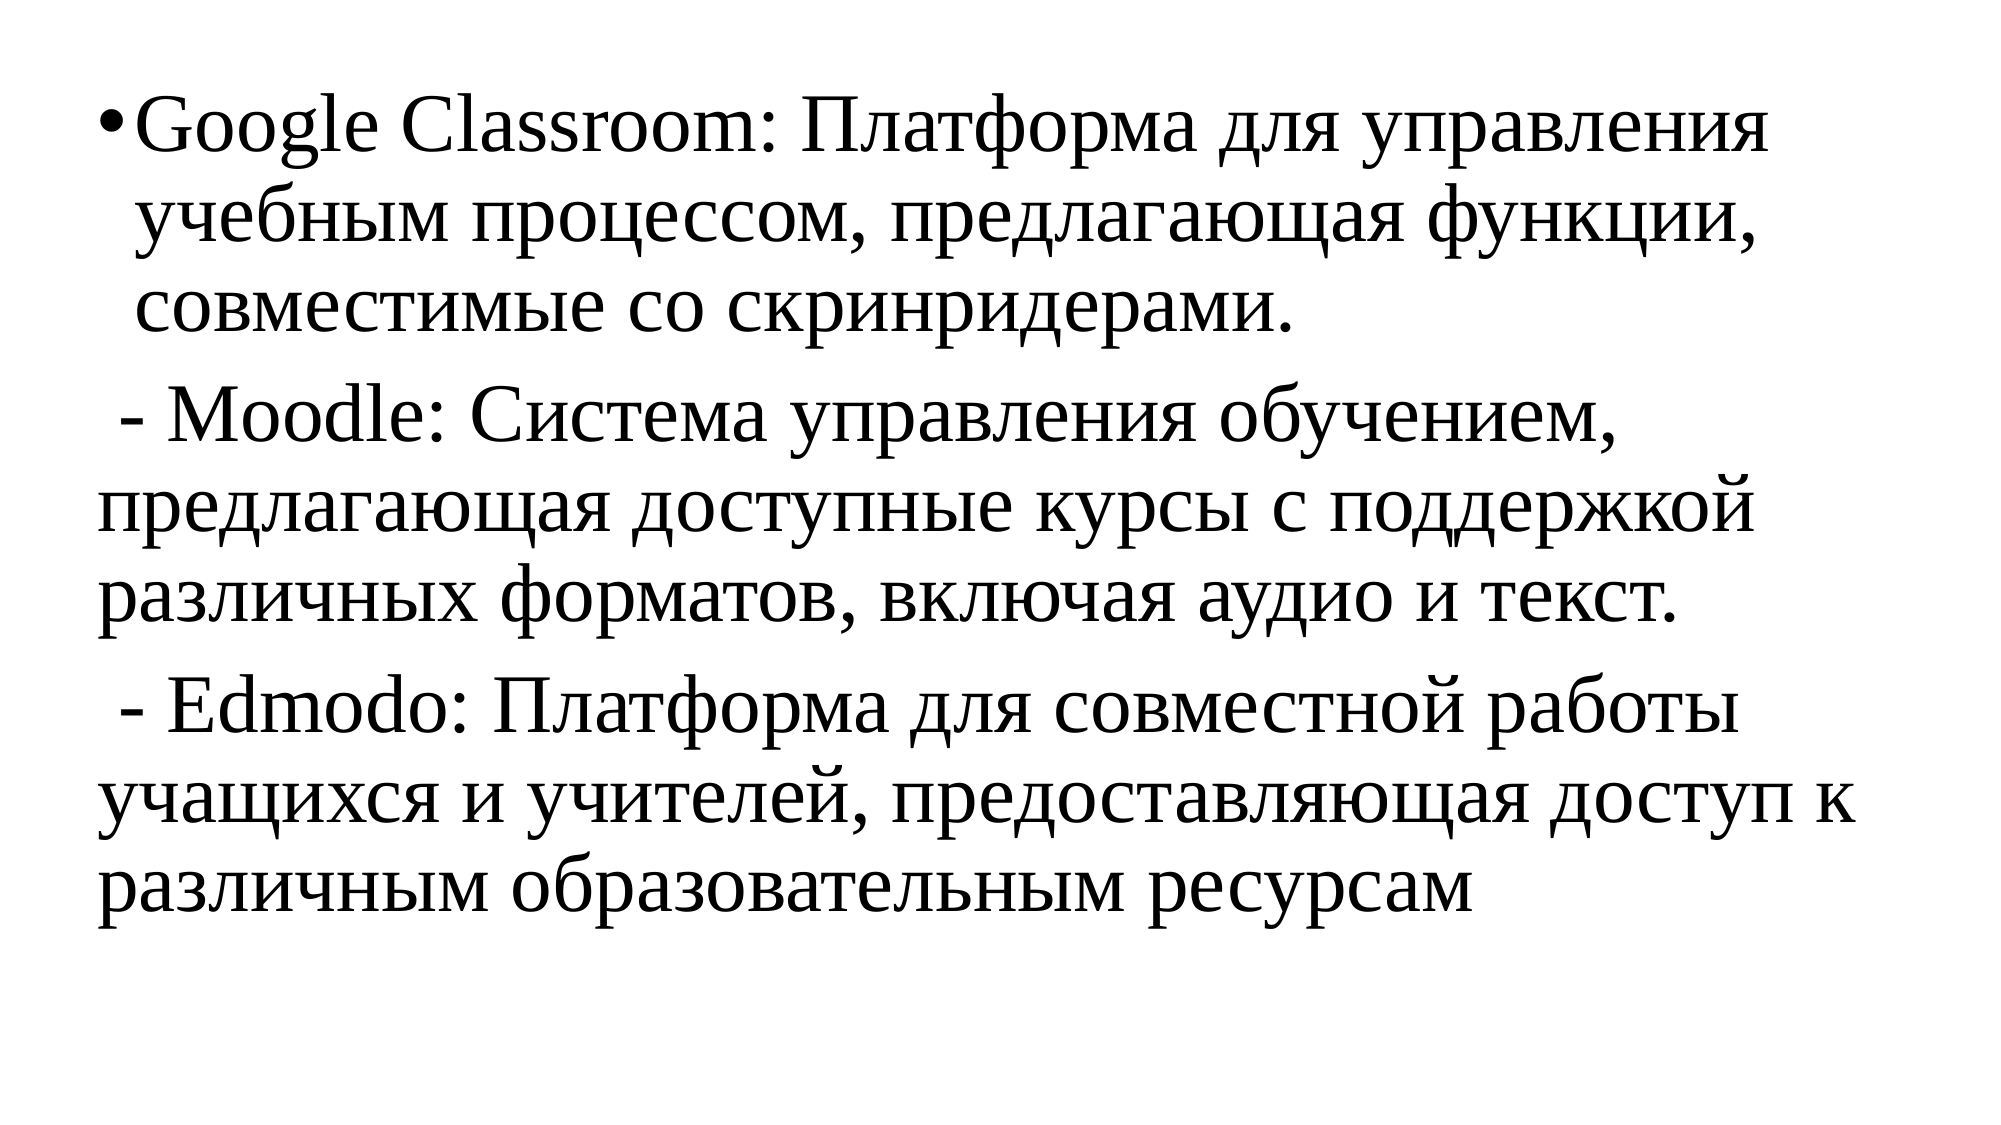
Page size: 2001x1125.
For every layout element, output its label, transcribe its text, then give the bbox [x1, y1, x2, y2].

list Google Classroom: Платформа для управления учебным процессом, предлагающая функции, совместимые со скринридерами. - Moodle: Система управления обучением, предлагающая доступные курсы с поддержкой различных форматов, включая аудио и текст. - Edmodo: Платформа для совместной работы учащихся и учителей, предоставляющая доступ к различным образовательным ресурсам [82, 71, 1906, 1014]
